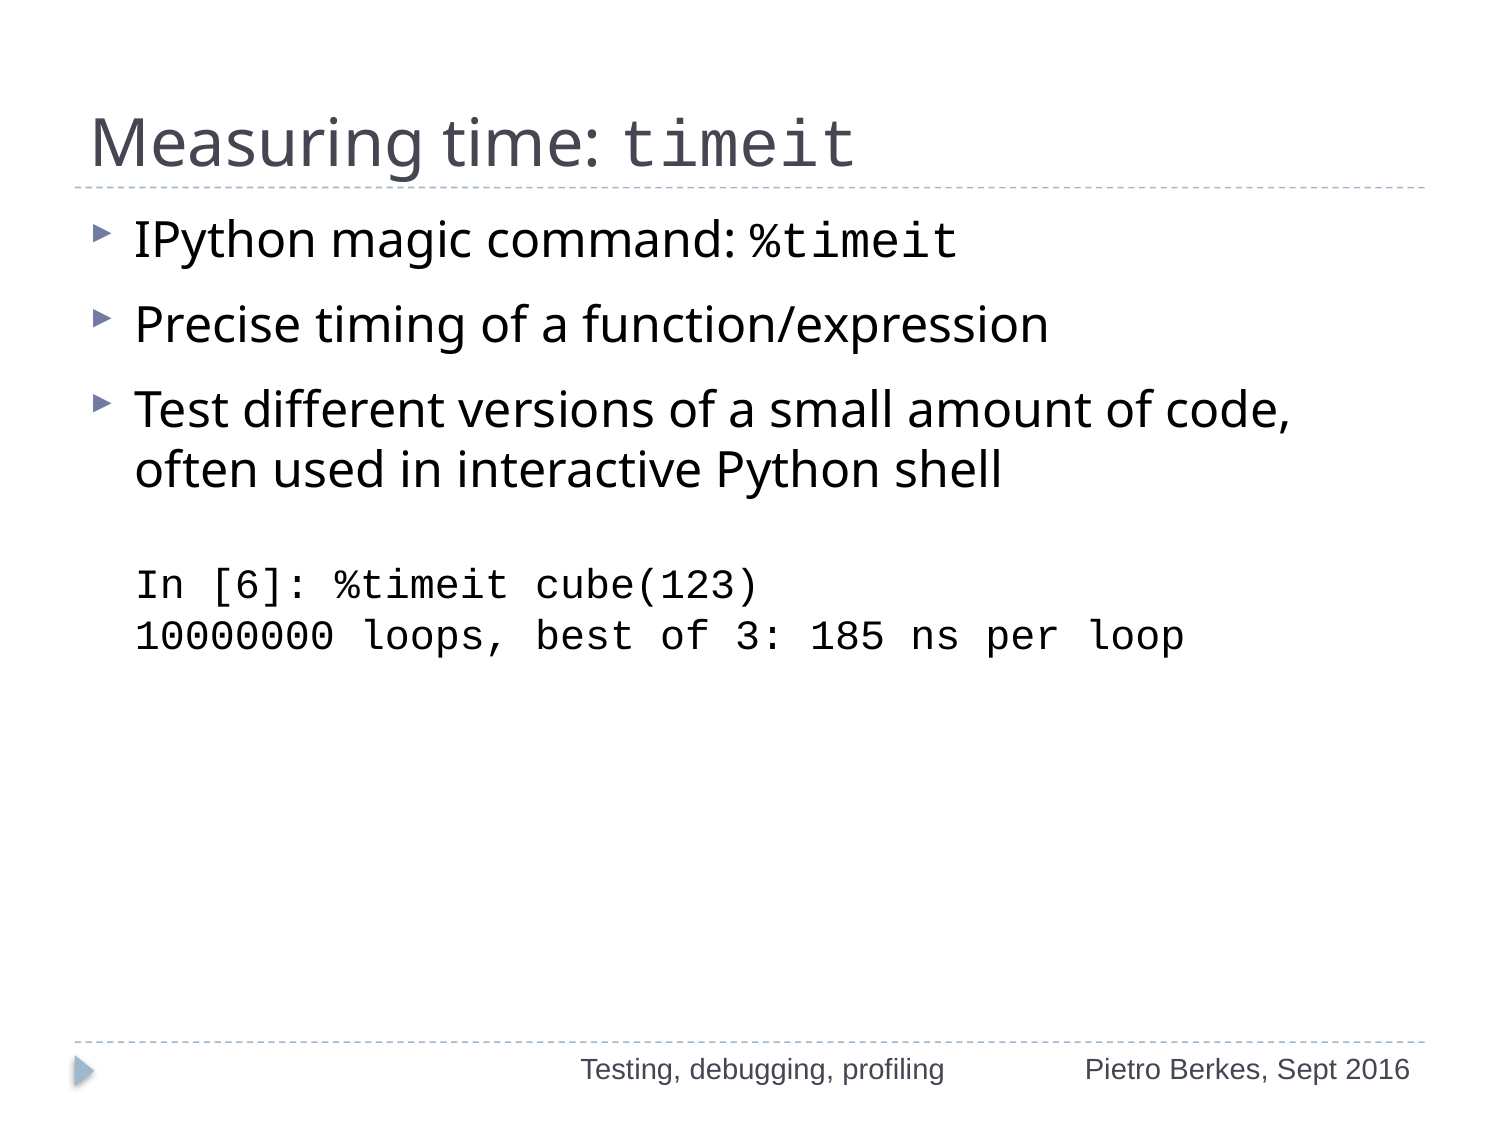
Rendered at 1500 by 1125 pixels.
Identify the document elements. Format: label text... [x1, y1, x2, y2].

footer Testing, debugging, profiling [475, 1042, 1051, 1103]
list IPython magic command: %timeit Precise timing of a function/expression Test different versions of a small amount of code, often used in interactive Python shell In [6]: %timeit cube(123) 10000000 loops, best of 3: 185 ns per loop [75, 200, 1425, 1010]
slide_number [1051, 1042, 1426, 1103]
title Measuring time: timeit [75, 24, 1425, 188]
